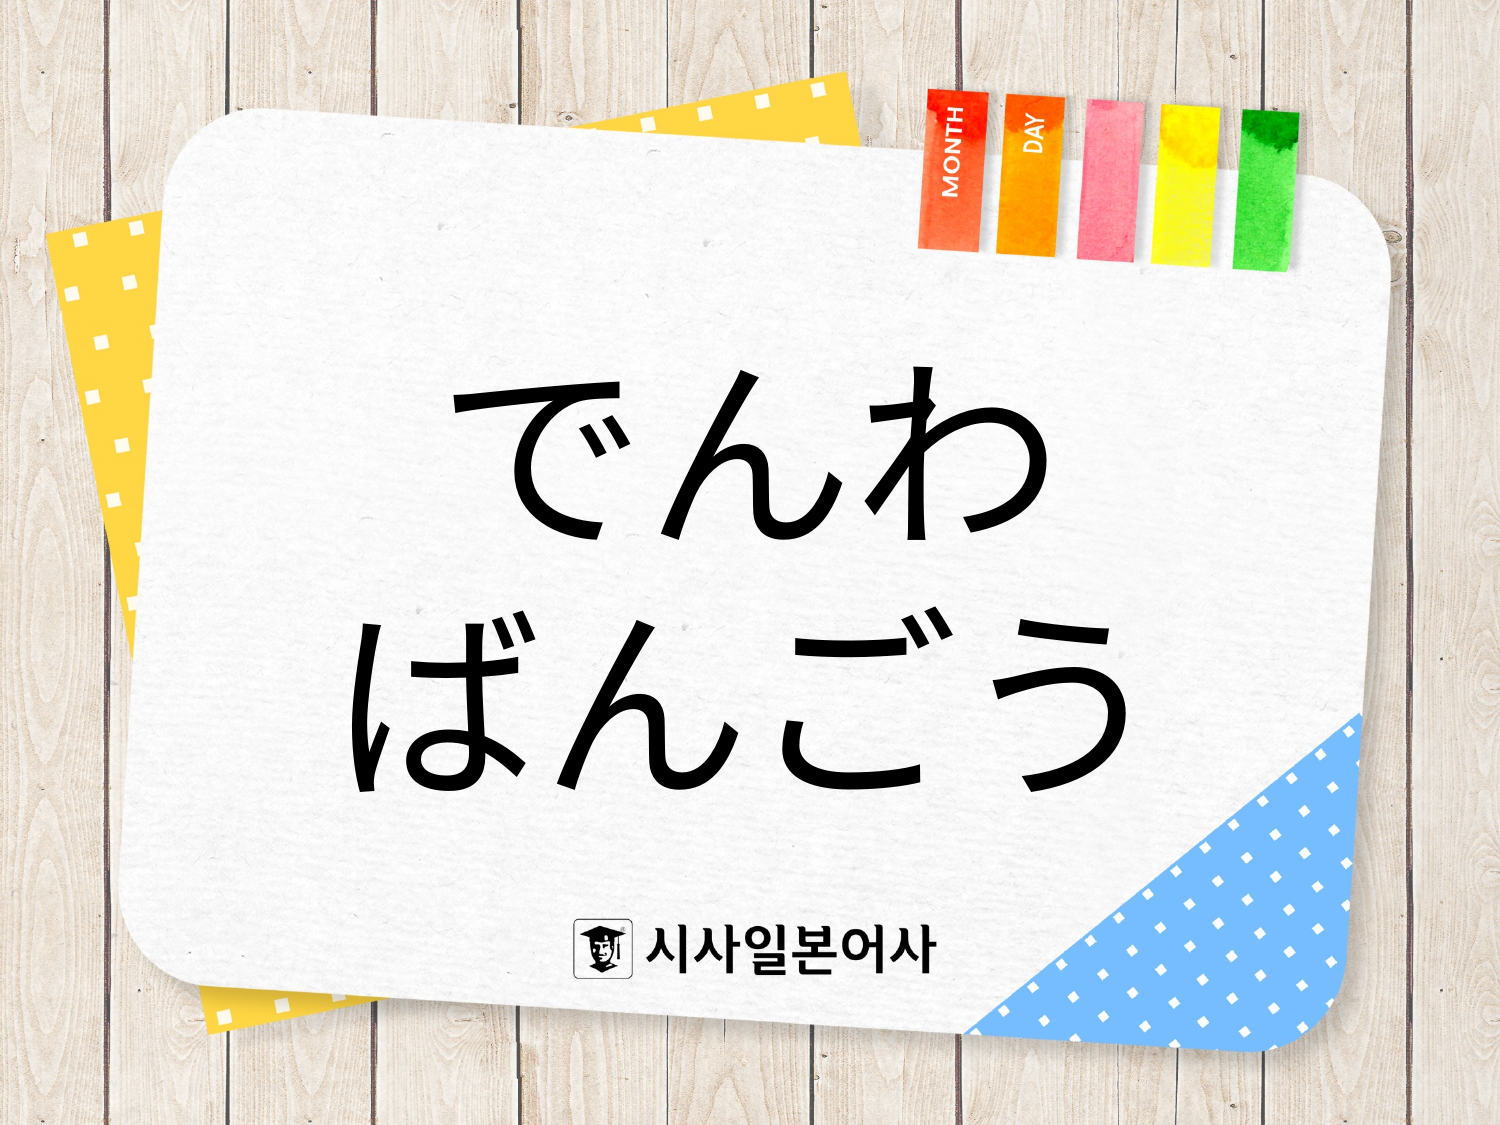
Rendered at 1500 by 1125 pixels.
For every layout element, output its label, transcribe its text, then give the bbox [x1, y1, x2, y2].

title でんわ ばんごう [75, 338, 1425, 811]
picture [0, 0, 1500, 1125]
